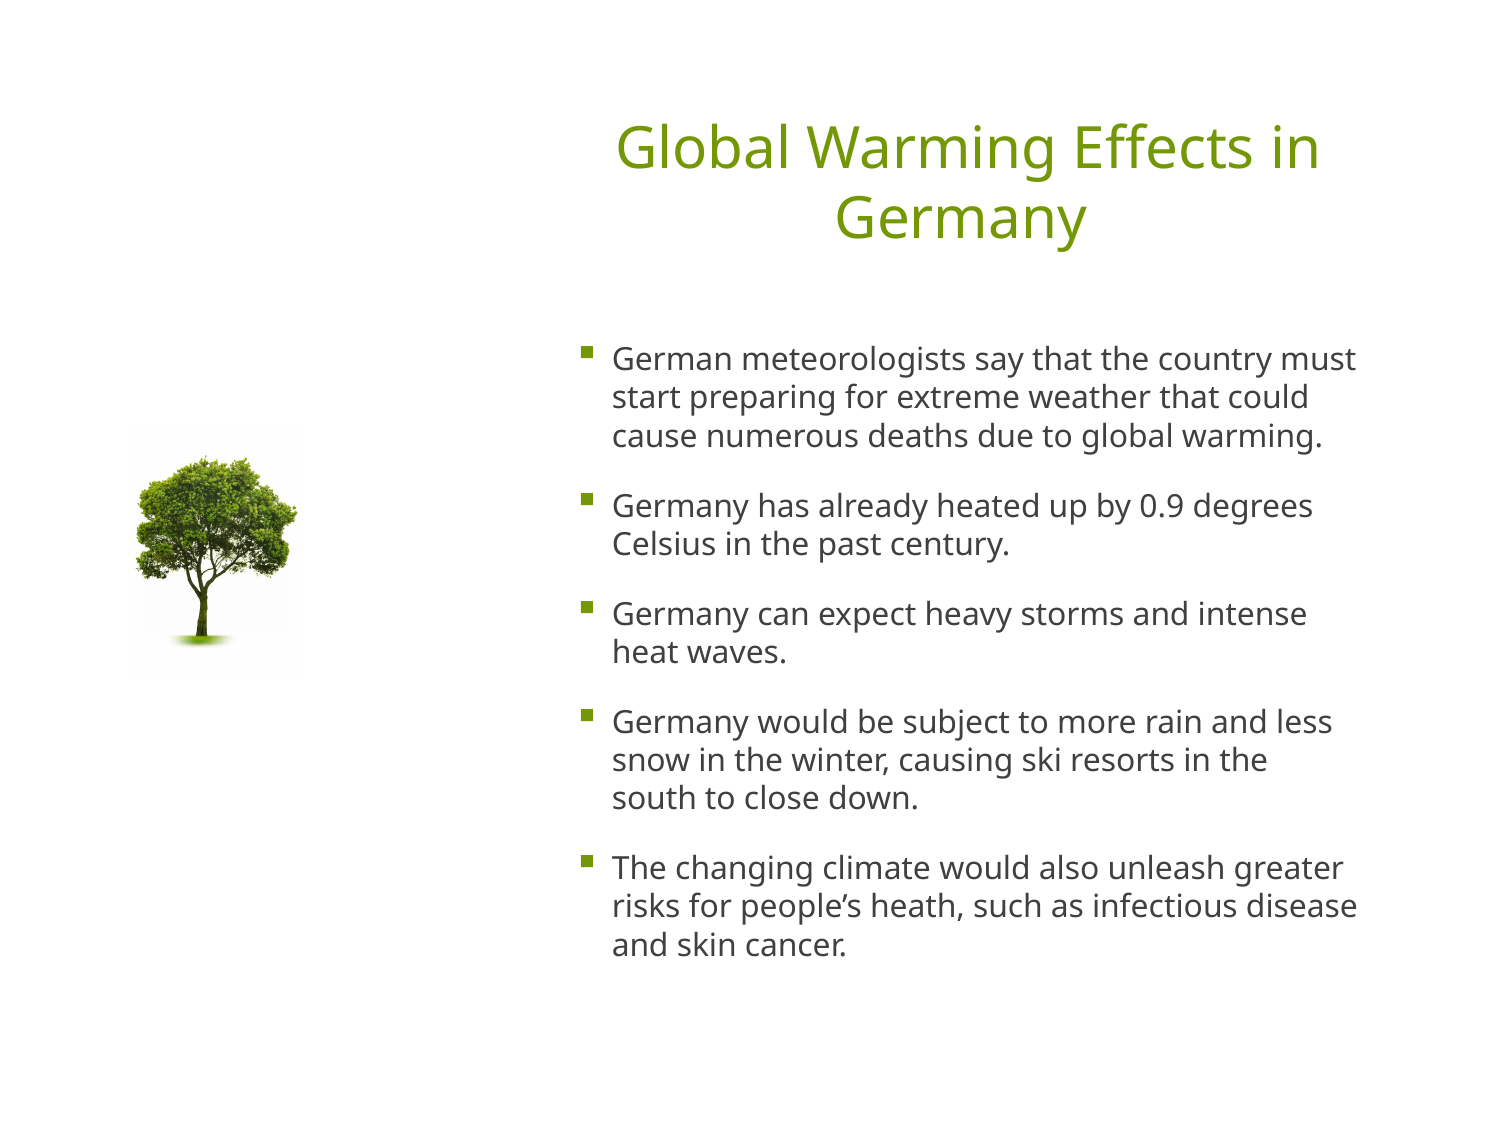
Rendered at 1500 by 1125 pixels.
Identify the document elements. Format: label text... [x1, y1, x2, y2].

title Global Warming Effects in Germany [562, 112, 1375, 258]
picture [128, 429, 305, 675]
list German meteorologists say that the country must start preparing for extreme weather that could cause numerous deaths due to global warming. Germany has already heated up by 0.9 degrees Celsius in the past century. Germany can expect heavy storms and intense heat waves. Germany would be subject to more rain and less snow in the winter, causing ski resorts in the south to close down. The changing climate would also unleash greater risks for people’s heath, such as infectious disease and skin cancer. [562, 331, 1374, 1005]
